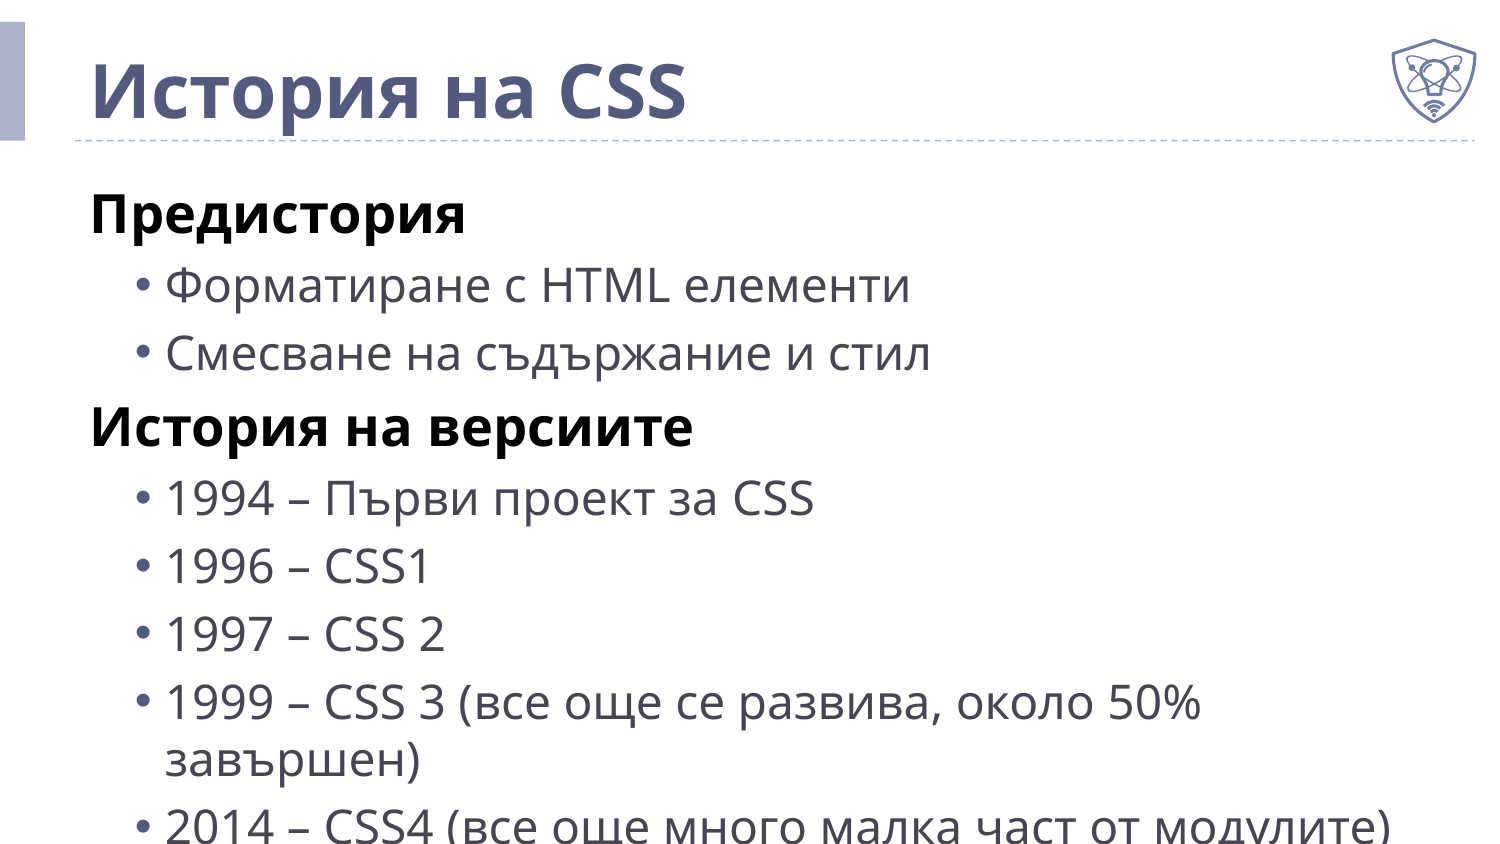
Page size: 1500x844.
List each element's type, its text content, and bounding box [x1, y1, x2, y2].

list Предистория Форматиране с HTML елементи Смесване на съдържание и стил История на версиите 1994 – Първи проект за CSS 1996 – CSS1 1997 – CSS 2 1999 – CSS 3 (все още се развива, около 50% завършен) 2014 – CSS4 (все още много малка част от модулите) [75, 171, 1475, 835]
title История на CSS [75, 18, 1475, 141]
